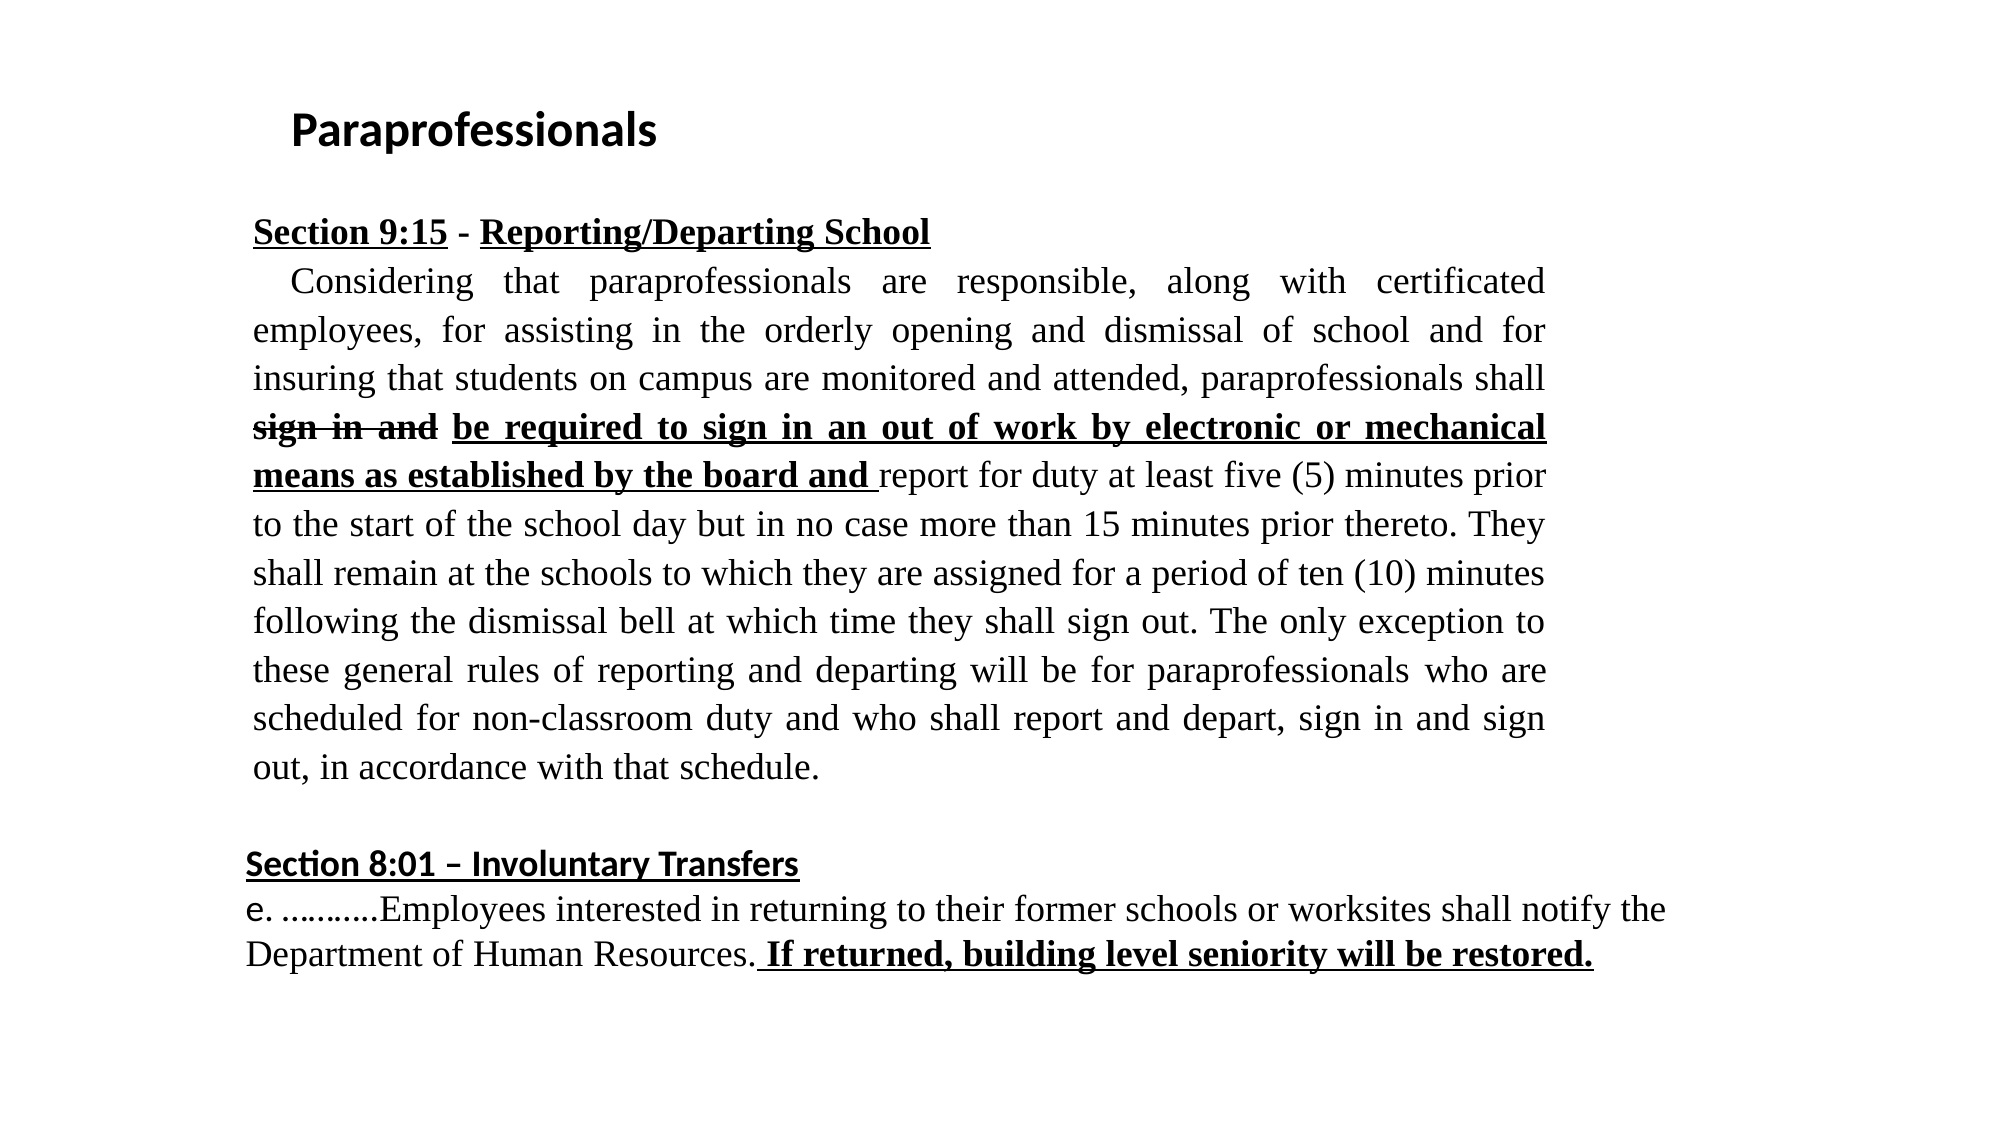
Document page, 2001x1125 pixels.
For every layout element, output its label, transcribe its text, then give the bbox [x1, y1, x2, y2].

text_box Paraprofessionals [276, 88, 1260, 164]
text_box Section 8:01 – Involuntary Transfers e. ………..Employees interested in returning to their former schools or worksites shall notify the Department of Human Resources. If returned, building level seniority will be restored. [230, 831, 1770, 1027]
text_box Section 9:15 - Reporting/Departing School Considering that paraprofessionals are responsible, along with certificated employees, for assisting in the orderly opening and dismissal of school and for insuring that students on campus are monitored and attended, paraprofessionals shall sign in and be required to sign in an out of work by electronic or mechanical means as established by the board and report for duty at least five (5) minutes prior to the start of the school day but in no case more than 15 minutes prior thereto. They shall remain at the schools to which they are assigned for a period of ten (10) minutes following the dismissal bell at which time they shall sign out. The only exception to these general rules of reporting and departing will be for paraprofessionals who are scheduled for non-classroom duty and who shall report and depart, sign in and sign out, in accordance with that schedule. [71, 199, 1750, 794]
